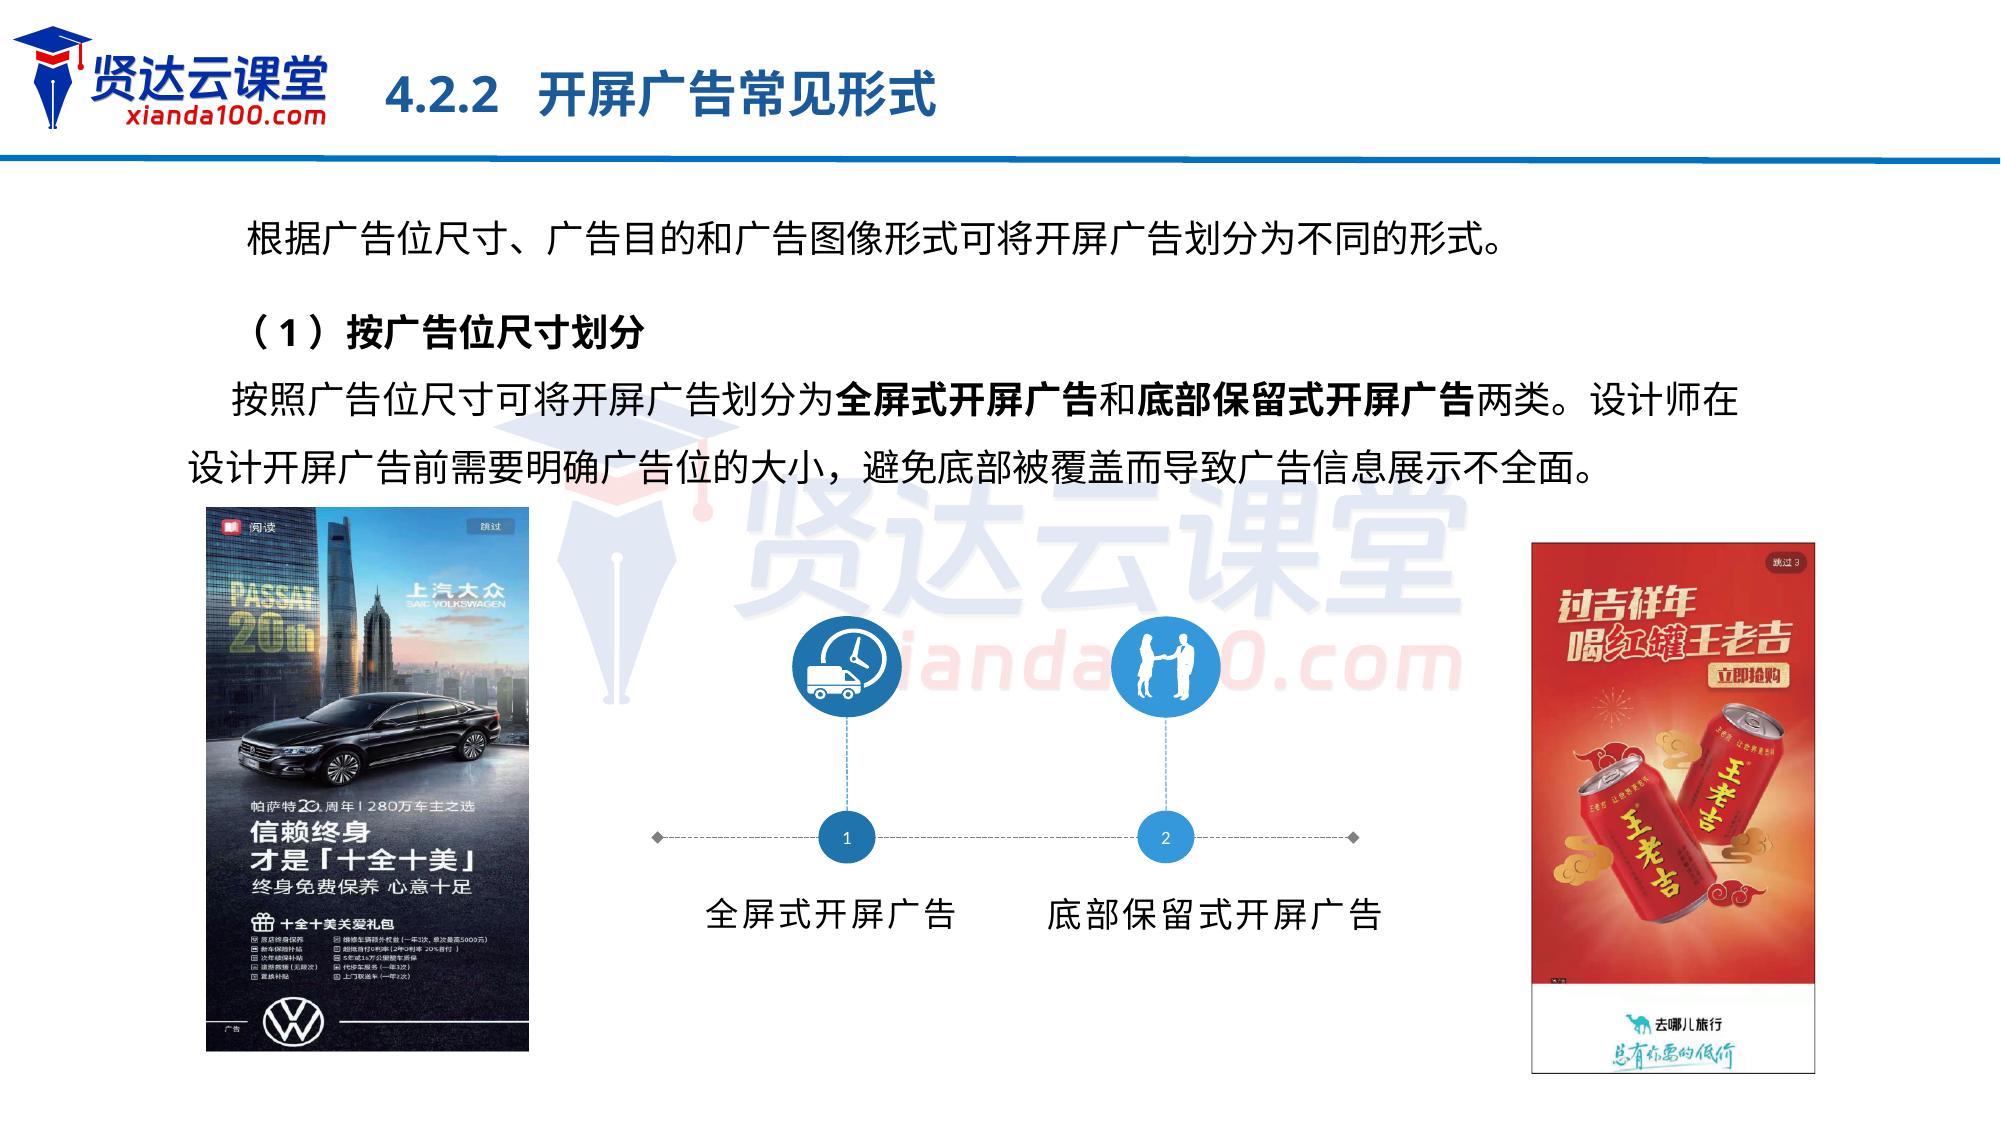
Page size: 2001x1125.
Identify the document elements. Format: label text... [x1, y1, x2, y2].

picture [0, 7, 353, 155]
text_box 根据广告位尺寸、广告目的和广告图像形式可将开屏广告划分为不同的形式。 [232, 184, 1557, 267]
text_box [657, 615, 1406, 953]
text_box 4.2.2 开屏广告常见形式 [370, 54, 1007, 130]
text_box （1）按广告位尺寸划分 按照广告位尺寸可将开屏广告划分为全屏式开屏广告和底部保留式开屏广告两类。设计师在设计开屏广告前需要明确广告位的大小，避免底部被覆盖而导致广告信息展示不全面。 [173, 279, 1755, 497]
picture [196, 502, 544, 1059]
picture [1520, 540, 1827, 1080]
